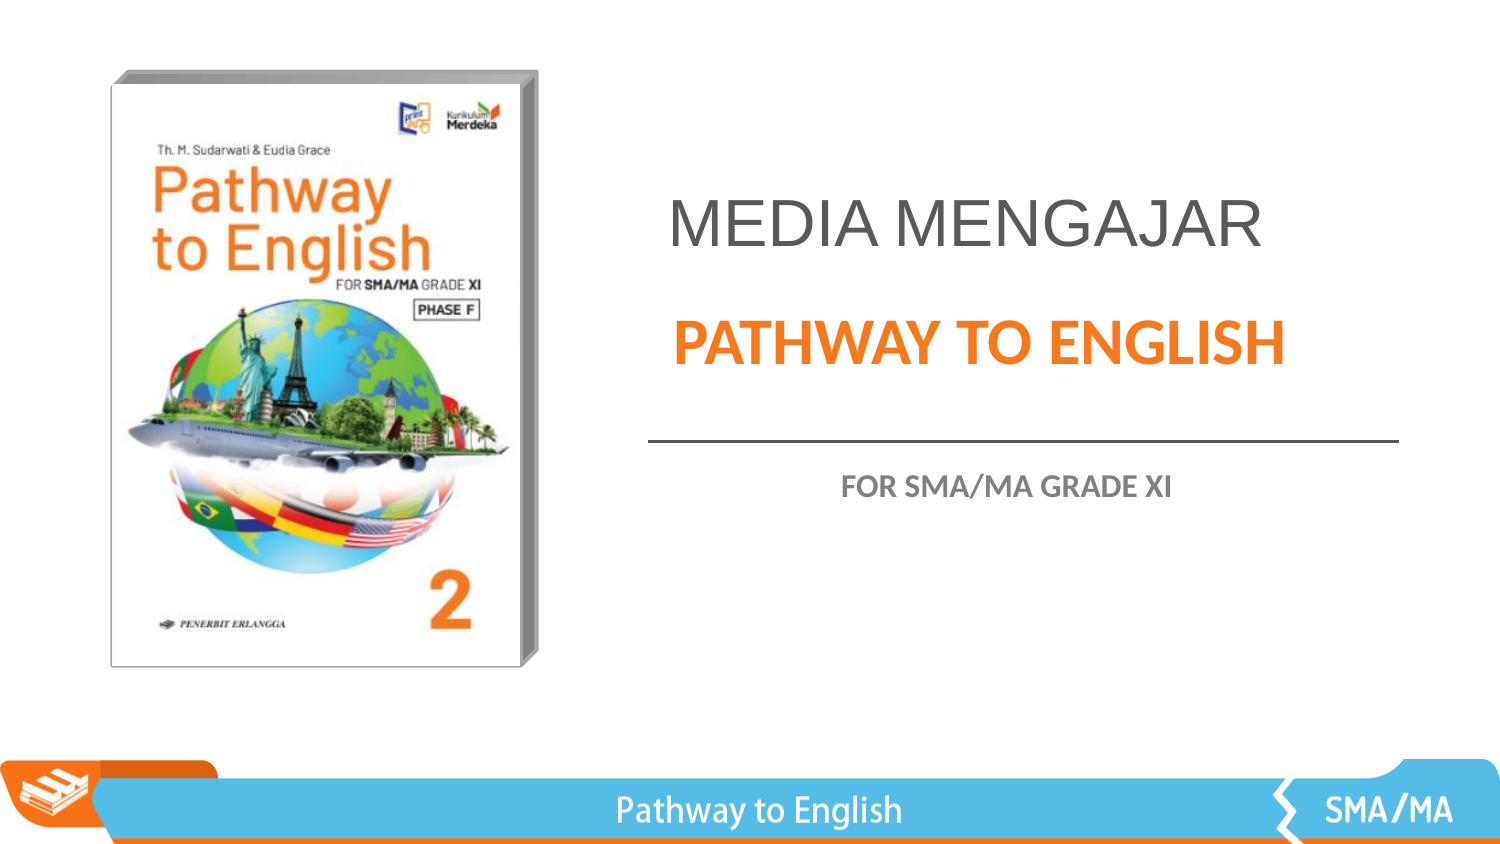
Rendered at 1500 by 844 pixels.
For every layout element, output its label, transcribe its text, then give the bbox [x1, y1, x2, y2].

text_box MEDIA MENGAJAR [549, 190, 1383, 268]
picture [0, 759, 1500, 844]
text_box PATHWAY TO ENGLISH [541, 289, 1437, 397]
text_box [112, 71, 537, 666]
text_box FOR SMA/MA GRADE XI [826, 457, 1188, 513]
